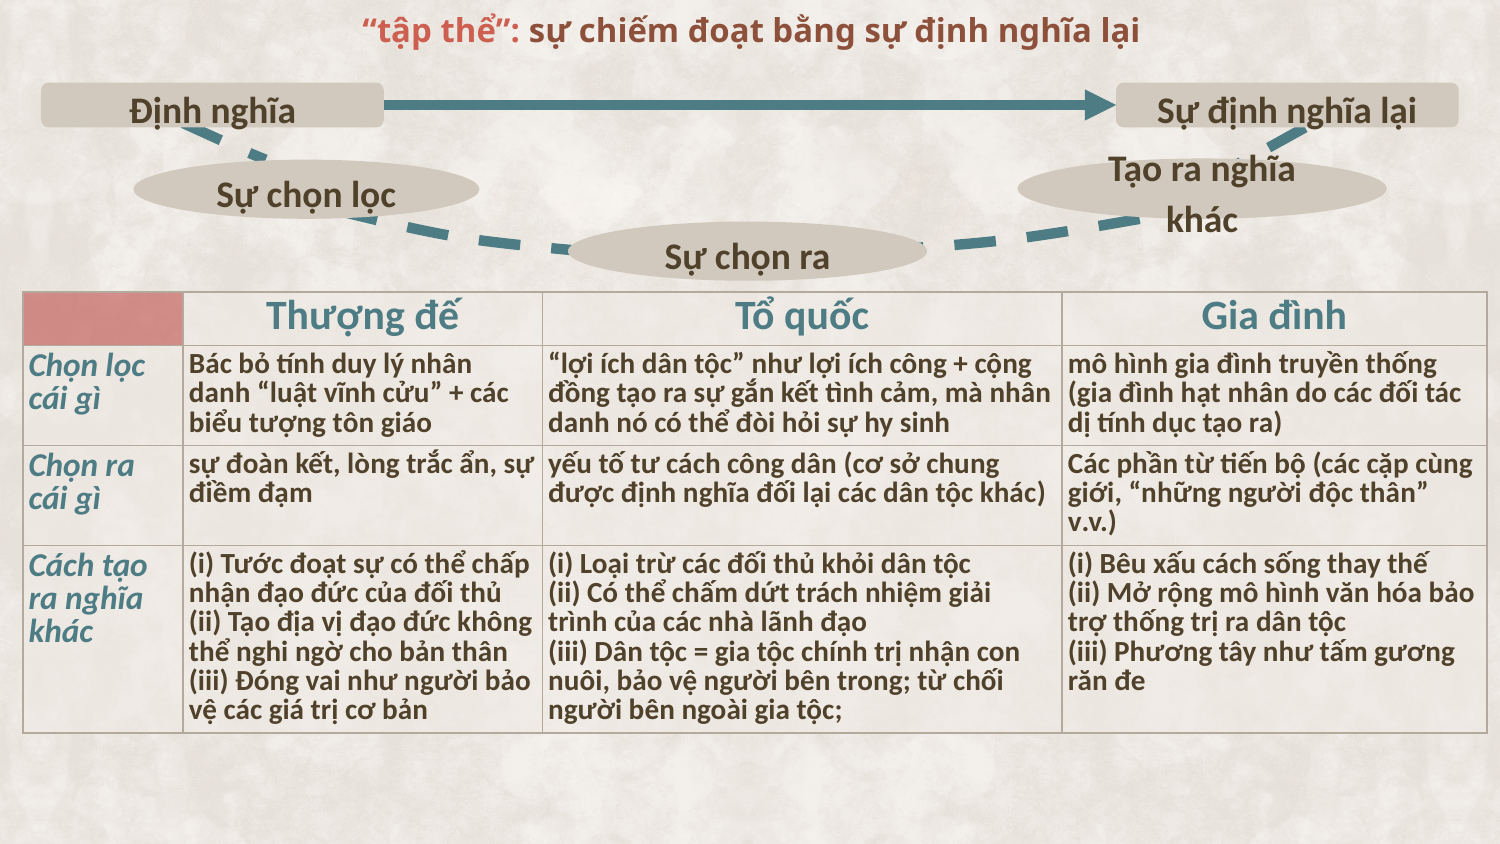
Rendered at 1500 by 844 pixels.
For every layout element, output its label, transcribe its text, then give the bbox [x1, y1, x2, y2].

table_cell Bác bỏ tính duy lý nhân danh “luật vĩnh cửu” + các biểu tượng tôn giáo [184, 346, 542, 445]
table_header [24, 293, 182, 345]
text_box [40, 82, 1459, 282]
table_cell yếu tố tư cách công dân (cơ sở chung được định nghĩa đối lại các dân tộc khác) [543, 446, 1061, 545]
table_cell Chọn ra cái gì [24, 446, 182, 545]
title “tập thể”: sự chiếm đoạt bằng sự định nghĩa lại [19, 0, 1485, 61]
table_cell Các phần từ tiến bộ (các cặp cùng giới, “những người độc thân” v.v.) [1063, 446, 1486, 545]
picture [0, 0, 1500, 844]
table_cell “lợi ích dân tộc” như lợi ích công + cộng đồng tạo ra sự gắn kết tình cảm, mà nhân danh nó có thể đòi hỏi sự hy sinh [543, 346, 1061, 445]
table_header Gia đình [1063, 293, 1486, 345]
table_cell (i) Bêu xấu cách sống thay thế (ii) Mở rộng mô hình văn hóa bảo trợ thống trị ra dân tộc (iii) Phương tây như tấm gương răn đe [1063, 546, 1486, 732]
table_cell (i) Loại trừ các đối thủ khỏi dân tộc (ii) Có thể chấm dứt trách nhiệm giải trình của các nhà lãnh đạo (iii) Dân tộc = gia tộc chính trị nhận con nuôi, bảo vệ người bên trong; từ chối người bên ngoài gia tộc; [543, 546, 1061, 732]
table_cell Cách tạo ra nghĩa khác [24, 546, 182, 732]
table_cell sự đoàn kết, lòng trắc ẩn, sự điềm đạm [184, 446, 542, 545]
table_header Thượng đế [184, 293, 542, 345]
table_cell Chọn lọc cái gì [24, 346, 182, 445]
table_header Tổ quốc [543, 293, 1061, 345]
table_cell (i) Tước đoạt sự có thể chấp nhận đạo đức của đối thủ (ii) Tạo địa vị đạo đức không thể nghi ngờ cho bản thân (iii) Đóng vai như người bảo vệ các giá trị cơ bản [184, 546, 542, 732]
table_cell mô hình gia đình truyền thống (gia đình hạt nhân do các đối tác dị tính dục tạo ra) [1063, 346, 1486, 445]
